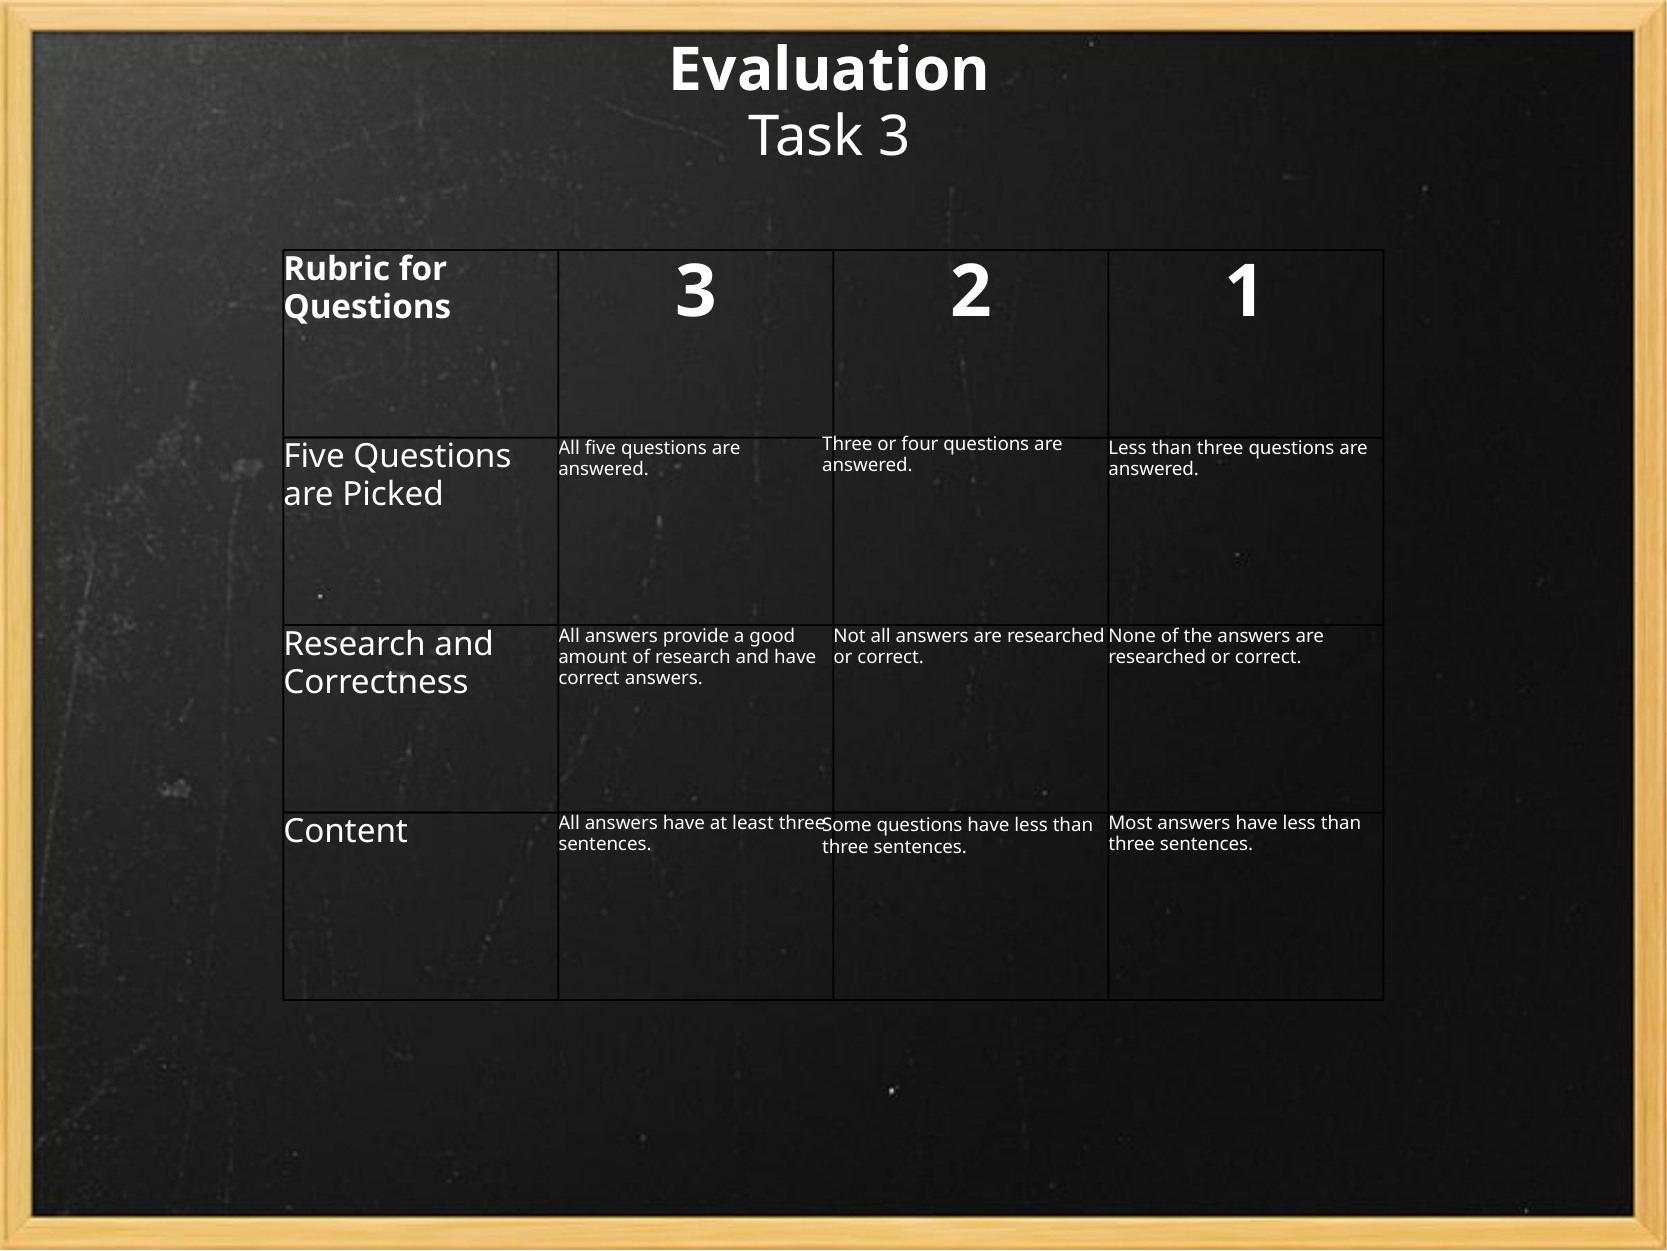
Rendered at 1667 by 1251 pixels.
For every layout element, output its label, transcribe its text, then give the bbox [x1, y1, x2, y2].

text_box Evaluation Task 3 [24, 35, 1636, 233]
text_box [283, 249, 1384, 1001]
picture [0, 0, 1667, 1250]
